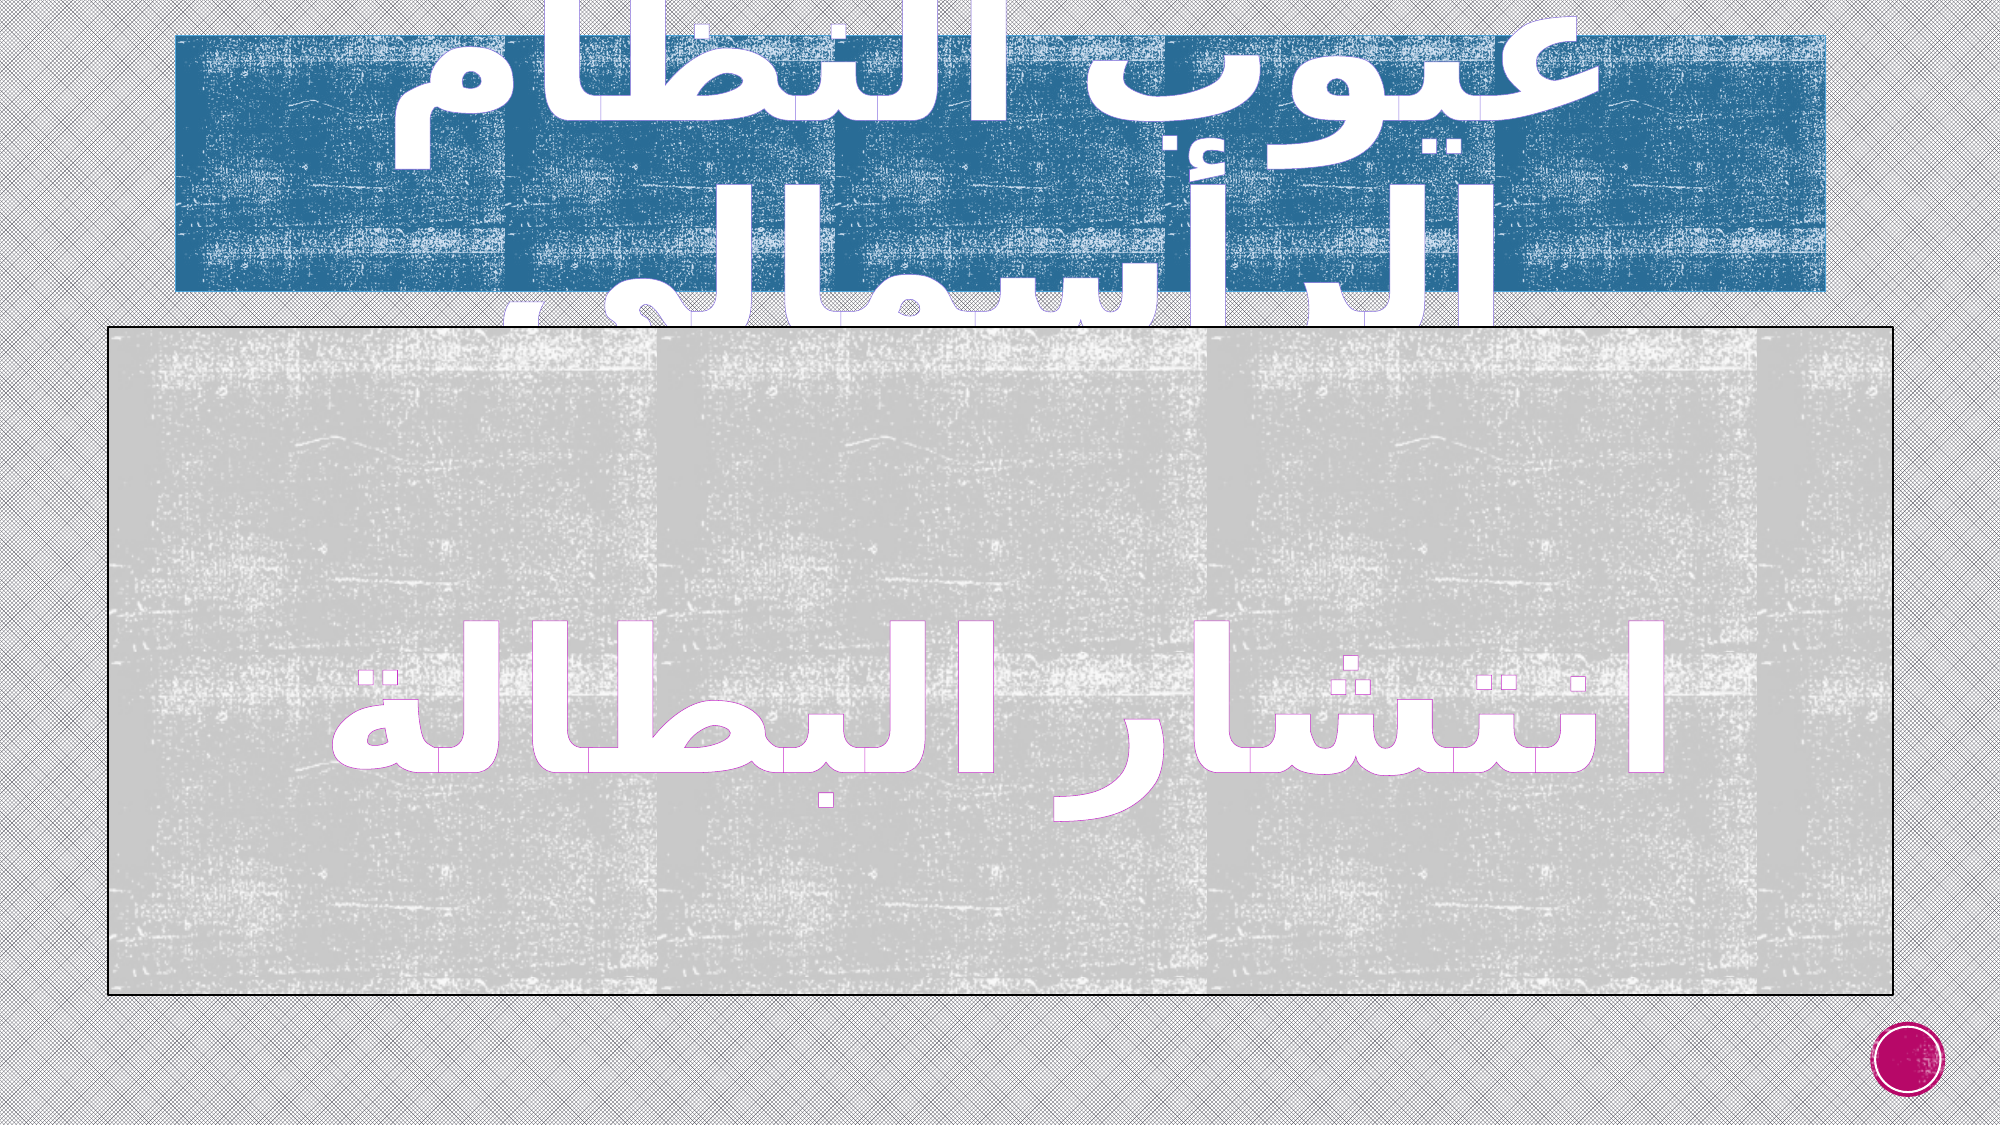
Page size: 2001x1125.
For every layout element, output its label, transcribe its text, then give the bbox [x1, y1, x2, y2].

title عيوب النظام الرأسمالي [175, 35, 1826, 292]
list انتشار البطالة [107, 326, 1894, 996]
